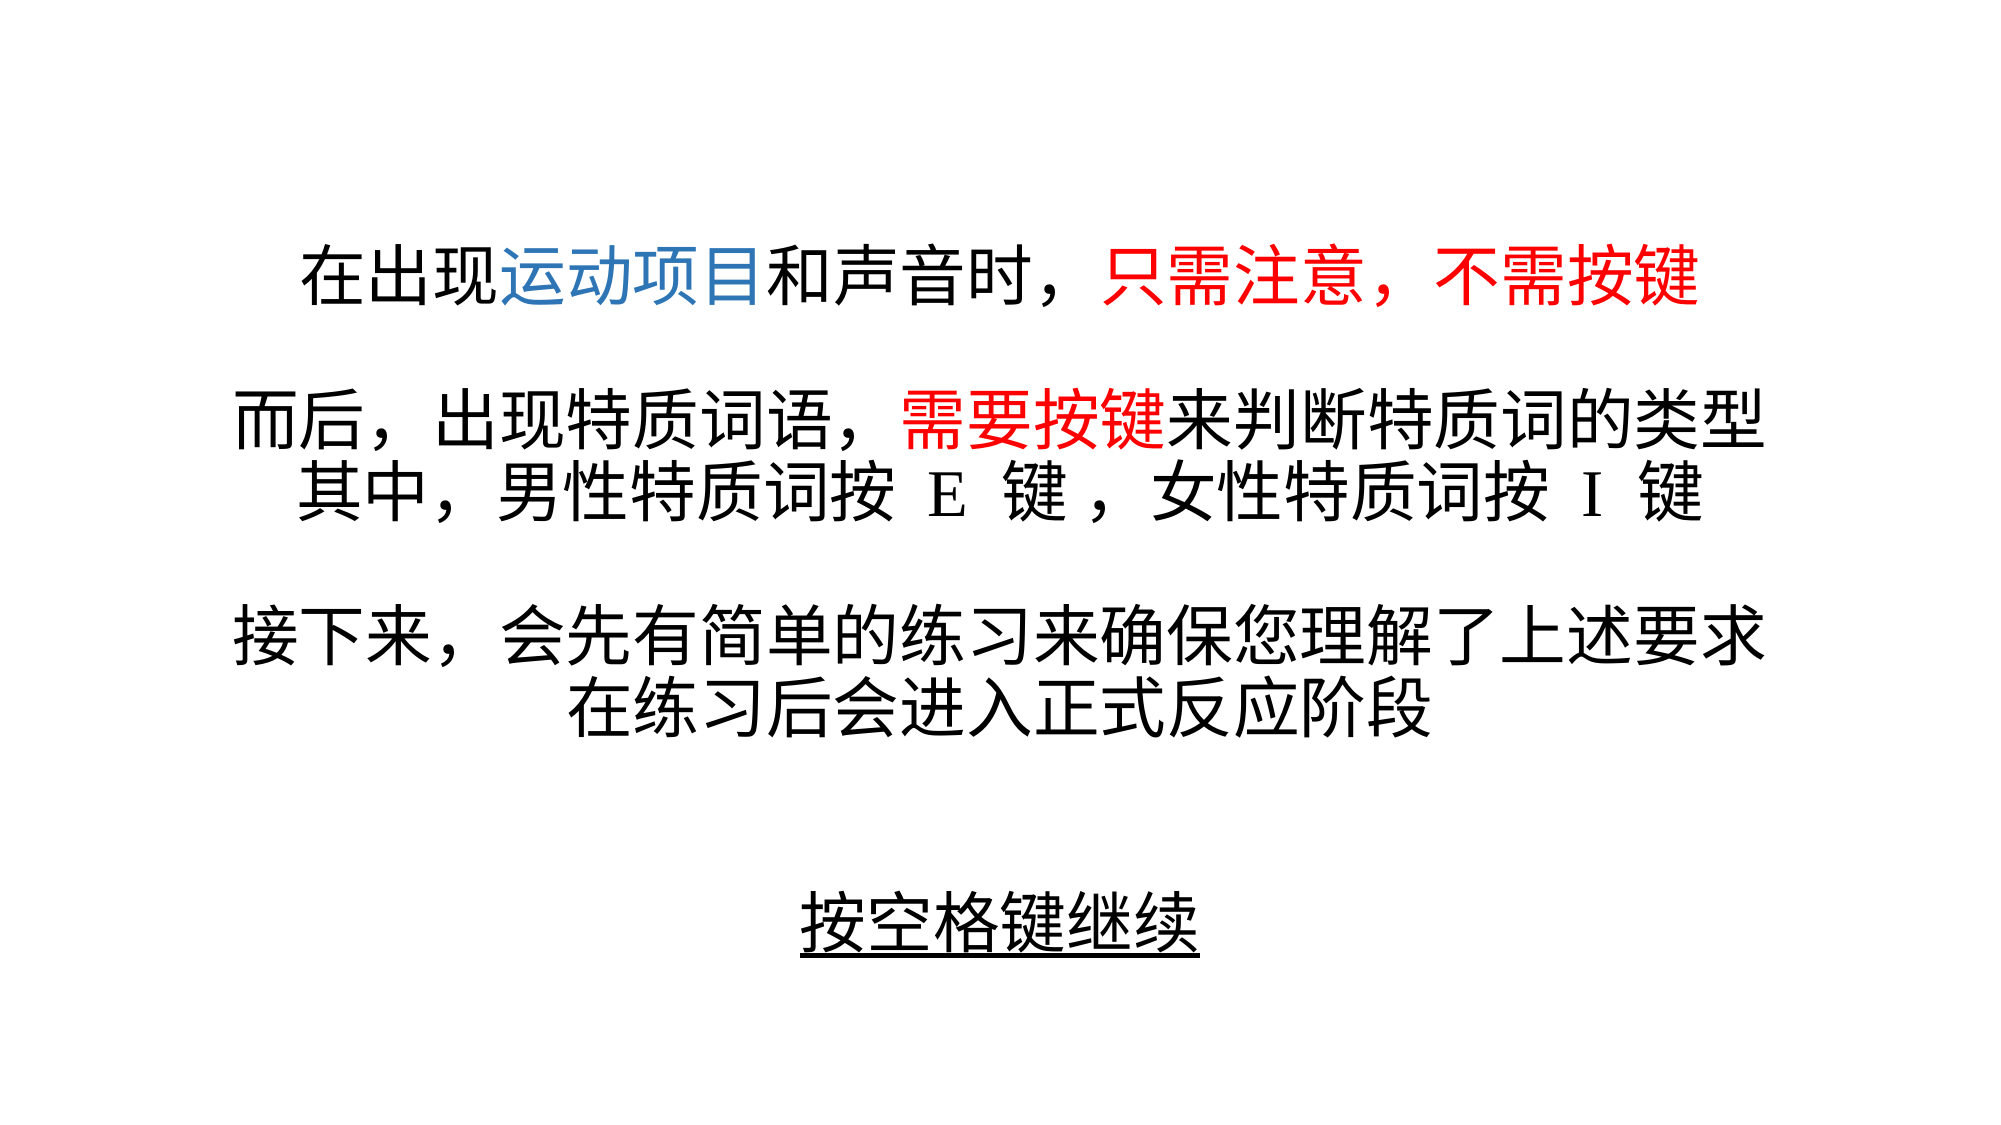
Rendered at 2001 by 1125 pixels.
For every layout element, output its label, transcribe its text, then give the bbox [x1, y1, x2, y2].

title 在出现运动项目和声音时，只需注意，不需按键 而后，出现特质词语，需要按键来判断特质词的类型 其中，男性特质词按 E 键 ，女性特质词按 I 键 接下来，会先有简单的练习来确保您理解了上述要求 在练习后会进入正式反应阶段 按空格键继续 [143, 486, 1857, 970]
